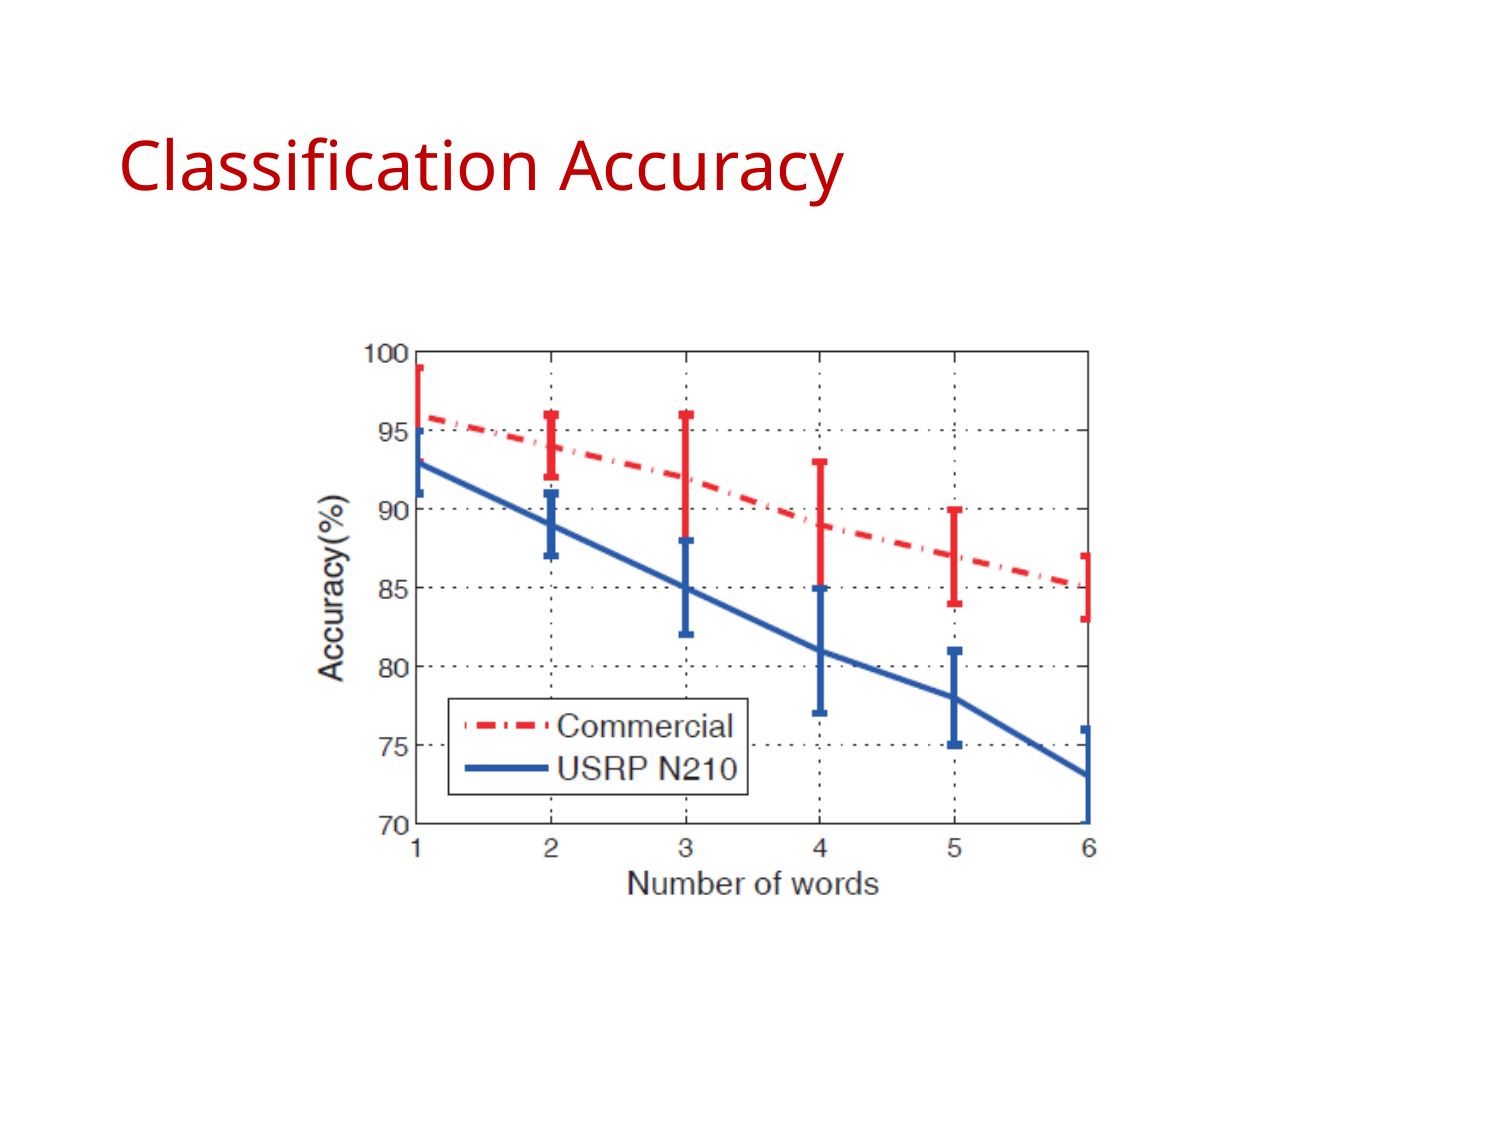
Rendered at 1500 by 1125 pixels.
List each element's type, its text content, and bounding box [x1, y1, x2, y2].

title Classification Accuracy [103, 59, 1397, 278]
picture [300, 327, 1103, 907]
